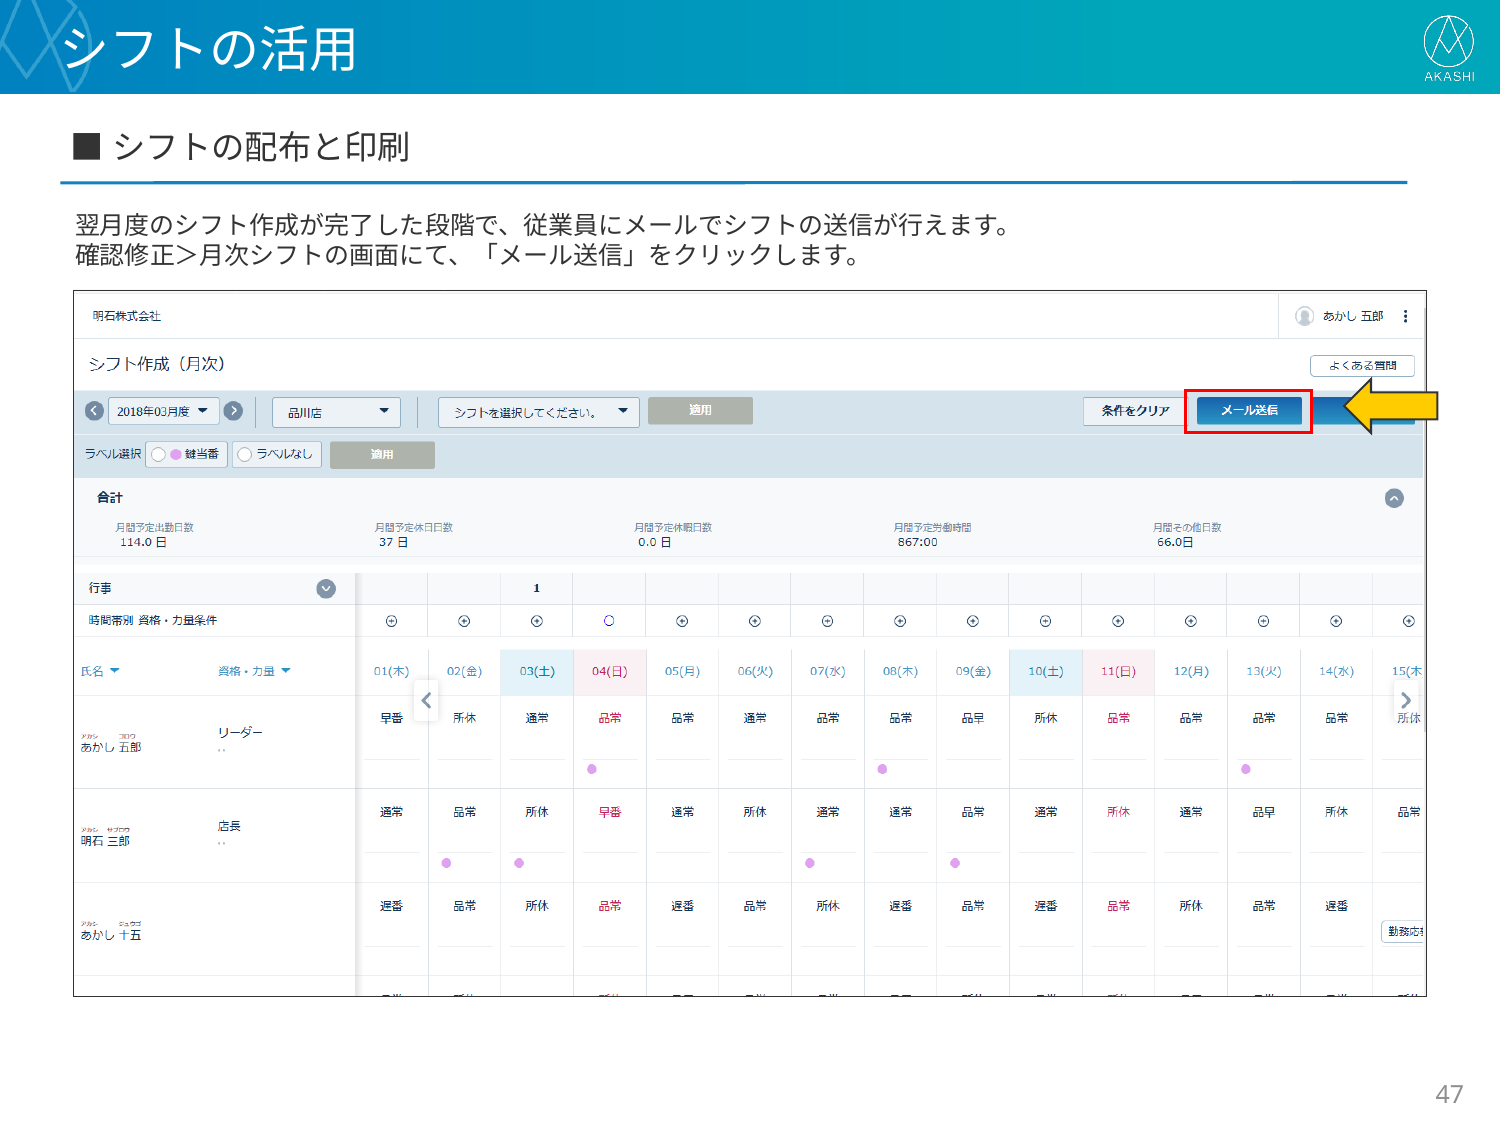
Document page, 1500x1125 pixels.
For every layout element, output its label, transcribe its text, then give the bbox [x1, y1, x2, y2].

picture [73, 289, 1427, 997]
picture [1416, 7, 1481, 89]
text_box ■シフトの配布と印刷 [56, 119, 1033, 175]
slide_number 46 [1141, 1065, 1480, 1125]
text_box [1427, 391, 1439, 421]
text_box 翌月度のシフト作成が完了した段階で、従業員にメールでシフトの送信が行えます。 確認修正＞月次シフトの画面にて、「メール送信」をクリックします。 [60, 201, 1460, 277]
title シフトの活用 [44, 0, 1393, 92]
